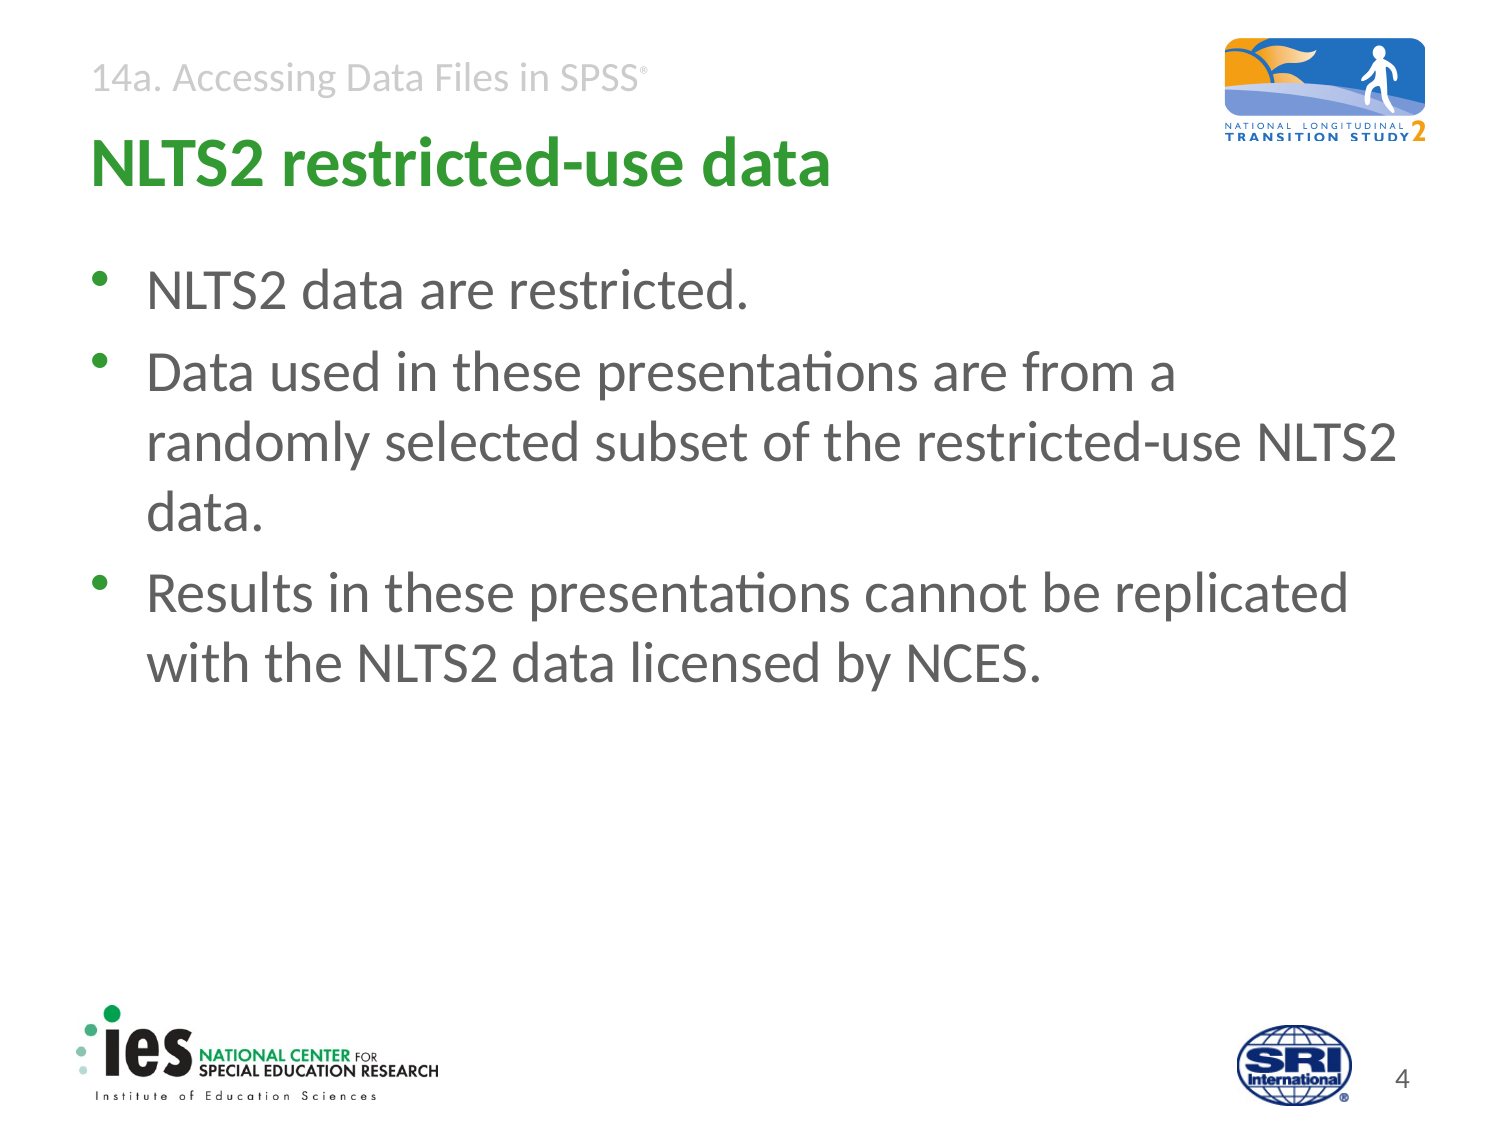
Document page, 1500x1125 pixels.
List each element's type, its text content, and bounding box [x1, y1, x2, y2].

slide_number 3 [1321, 1051, 1426, 1125]
picture [76, 1005, 438, 1100]
title NLTS2 restricted-use data [74, 90, 1426, 226]
picture [1237, 1025, 1352, 1106]
list NLTS2 data are restricted. Data used in these presentations are from a randomly selected subset of the restricted-use NLTS2 data. Results in these presentations cannot be replicated with the NLTS2 data licensed by NCES. [74, 243, 1426, 987]
